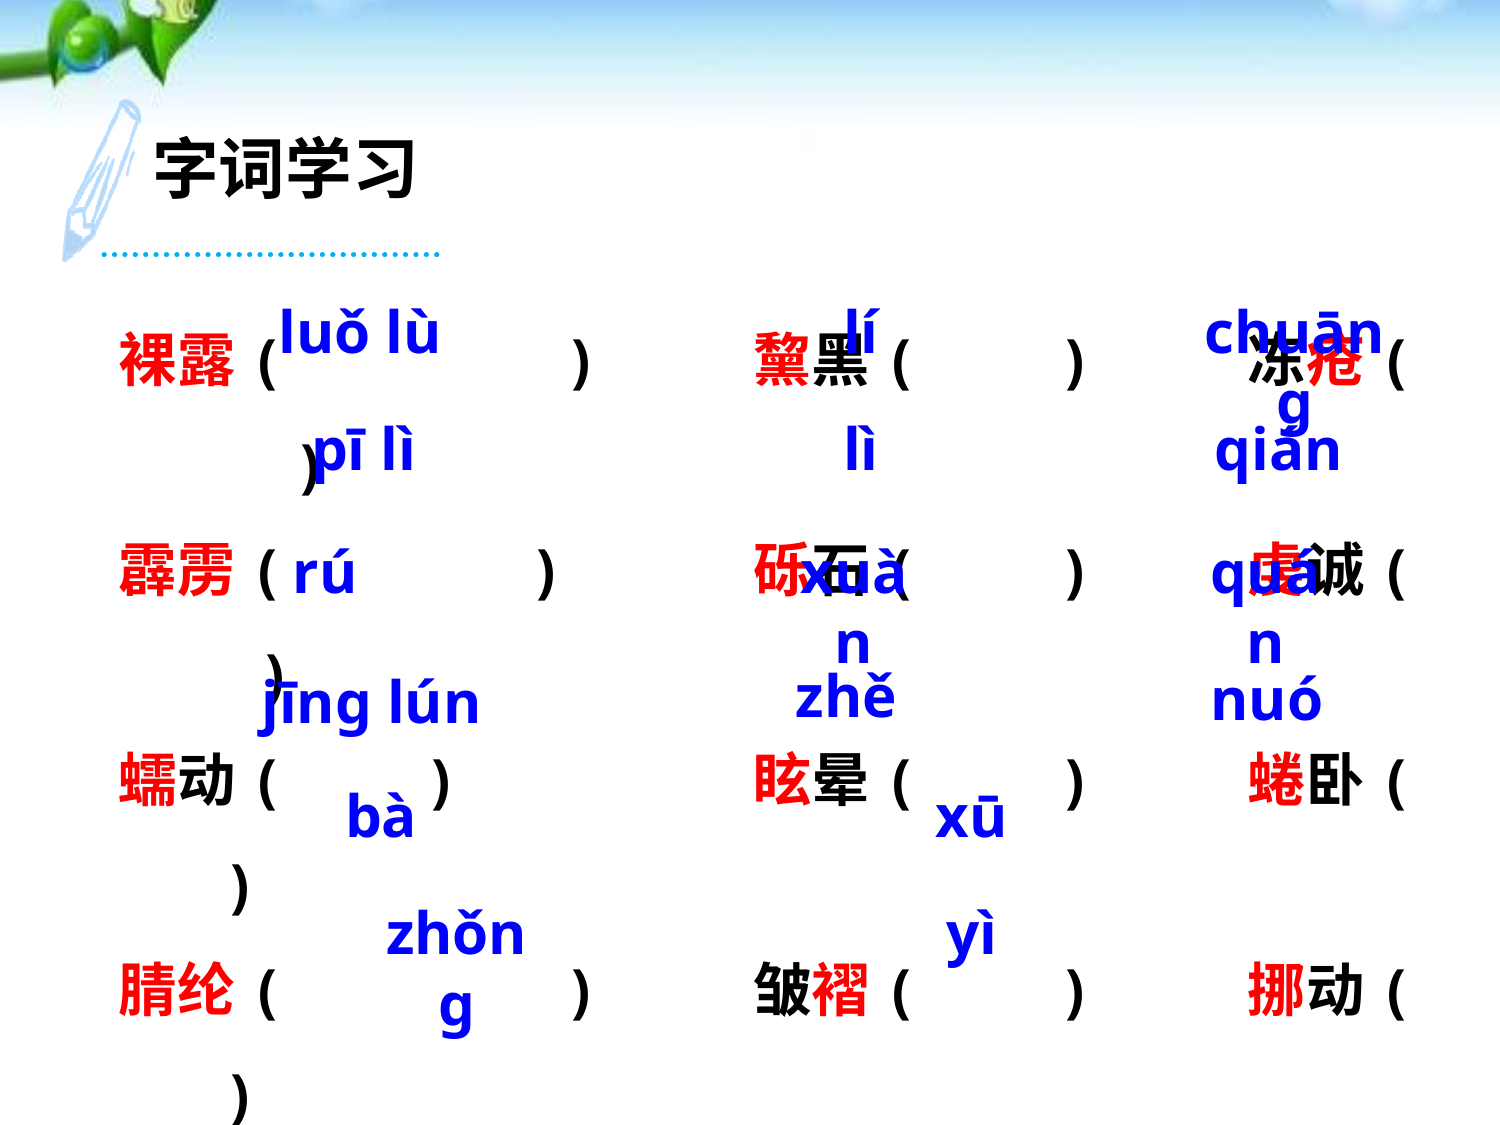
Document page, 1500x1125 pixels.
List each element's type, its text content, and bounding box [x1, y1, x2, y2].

text_box zhǒnɡ [361, 889, 552, 1044]
text_box 裸露( ) 黧黑( ) 冻疮( ) 霹雳( ) 砾石( ) 虔诚( ) 蠕动( ) 眩晕( ) 蜷卧( ) 腈纶( ) 皱褶( ) 挪动( ) 草坝子( ) 气喘吁吁( ) 接踵而至( ) 熠熠烁烁( ) [104, 281, 1431, 1125]
text_box pī lì [243, 404, 485, 489]
picture [0, 0, 1500, 1125]
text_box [62, 99, 449, 262]
text_box jīnɡ lún [246, 657, 552, 743]
text_box xū [889, 772, 1054, 857]
text_box chuānɡ [1182, 288, 1407, 443]
text_box lí [779, 288, 943, 373]
text_box qián [1197, 404, 1361, 489]
text_box rú [243, 528, 407, 613]
text_box luǒ lù [263, 288, 499, 373]
text_box yì [889, 889, 1054, 974]
text_box zhě [772, 652, 936, 737]
text_box xuàn [772, 528, 936, 652]
text_box quán [1183, 528, 1348, 683]
text_box bà [299, 772, 463, 857]
text_box lì [779, 404, 943, 489]
text_box nuó [1185, 654, 1349, 740]
